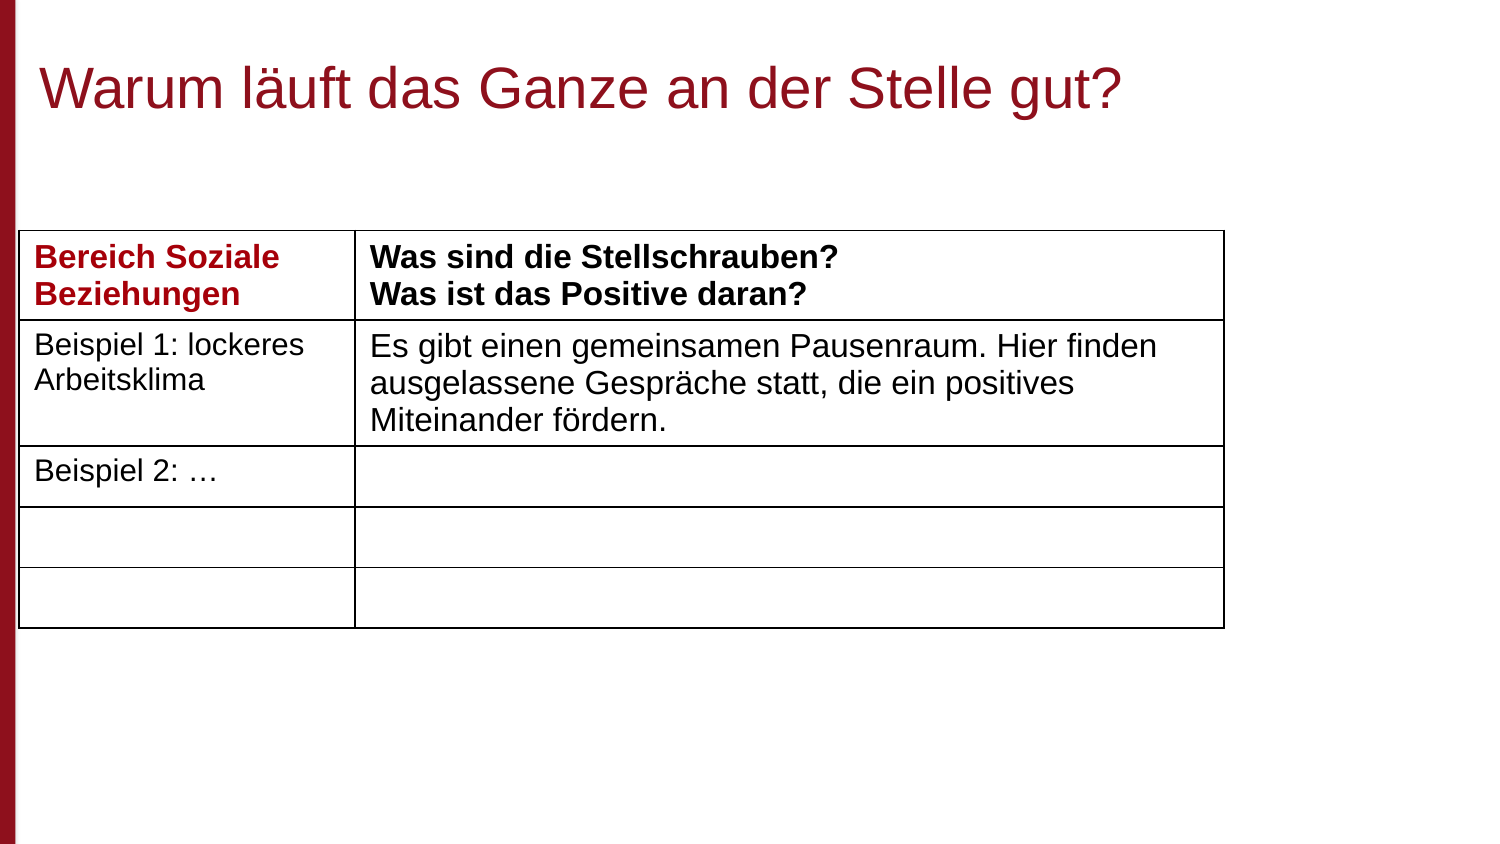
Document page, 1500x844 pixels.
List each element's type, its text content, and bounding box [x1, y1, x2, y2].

table_cell [20, 568, 354, 627]
table_cell [20, 508, 354, 567]
title Warum läuft das Ganze an der Stelle gut? [24, 0, 1500, 172]
table_cell Beispiel 2: … [20, 447, 354, 506]
table_cell [356, 568, 1223, 627]
table_cell [356, 508, 1223, 567]
table_cell Es gibt einen gemeinsamen Pausenraum. Hier finden ausgelassene Gespräche statt, die ein positives Miteinander fördern. [356, 321, 1223, 445]
table_header Was sind die Stellschrauben? Was ist das Positive daran? [356, 231, 1223, 319]
table_cell [356, 447, 1223, 506]
table_header Bereich Soziale Beziehungen [20, 231, 354, 319]
table_cell Beispiel 1: lockeres Arbeitsklima [20, 321, 354, 445]
